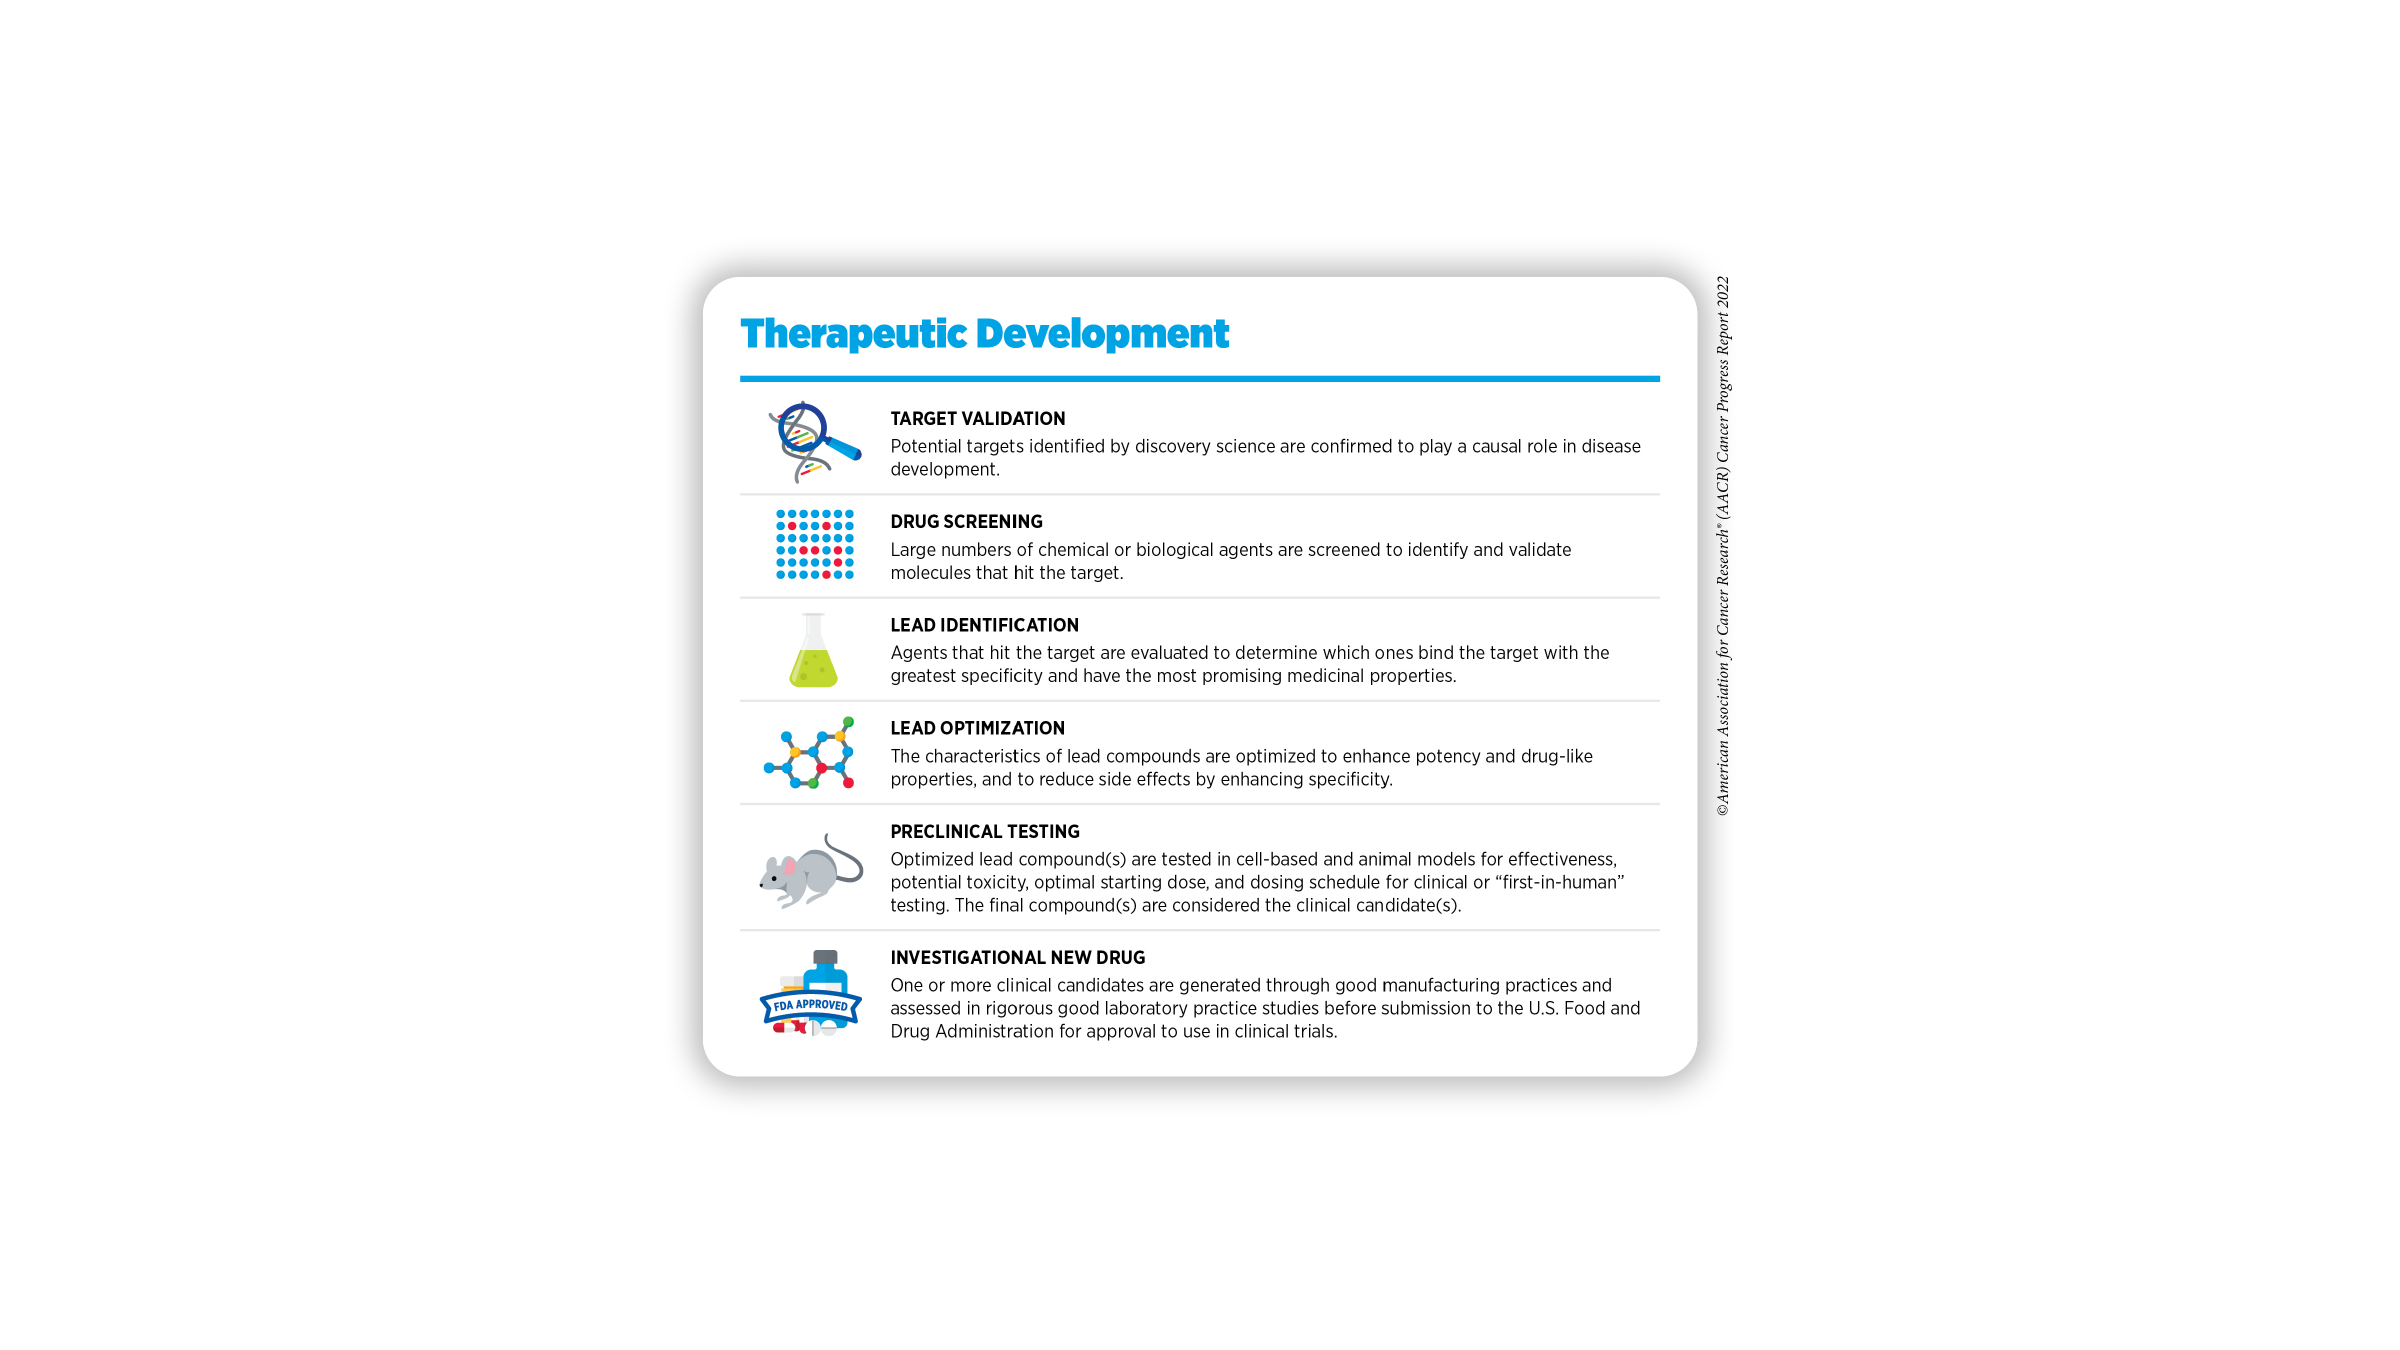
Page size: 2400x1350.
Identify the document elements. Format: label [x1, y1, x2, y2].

picture [646, 220, 1754, 1130]
